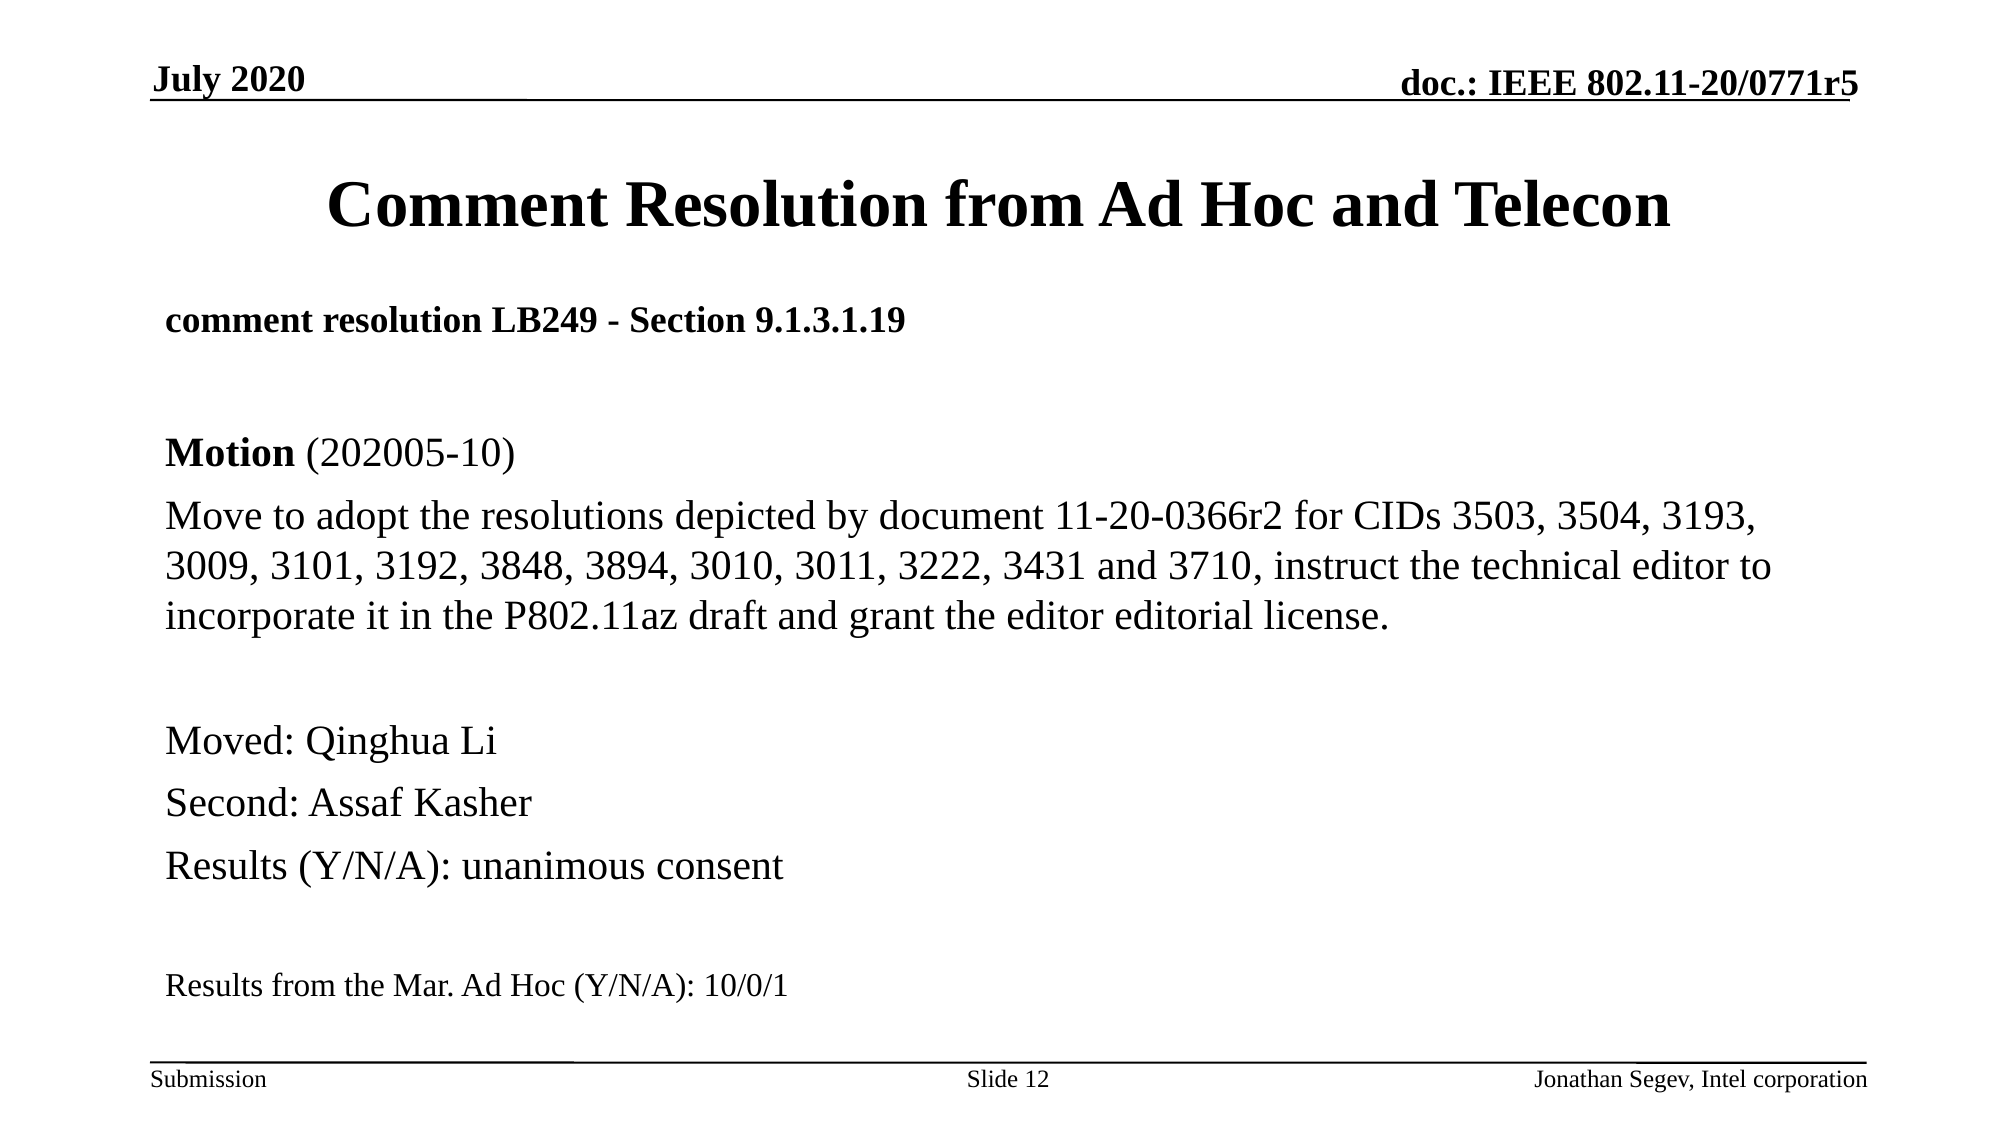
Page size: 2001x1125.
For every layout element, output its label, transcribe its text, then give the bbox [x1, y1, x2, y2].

footer Jonathan Segev, Intel corporation [1171, 1061, 1869, 1093]
list comment resolution LB249 - Section 9.1.3.1.19 Motion (202005-10) Move to adopt the resolutions depicted by document 11-20-0366r2 for CIDs 3503, 3504, 3193, 3009, 3101, 3192, 3848, 3894, 3010, 3011, 3222, 3431 and 3710, instruct the technical editor to incorporate it in the P802.11az draft and grant the editor editorial license. Moved: Qinghua Li Second: Assaf Kasher Results (Y/N/A): unanimous consent Results from the Mar. Ad Hoc (Y/N/A): 10/0/1 [149, 286, 1850, 1000]
slide_number Slide 12 [950, 1061, 1067, 1123]
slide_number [152, 54, 563, 100]
title Comment Resolution from Ad Hoc and Telecon [149, 112, 1850, 286]
